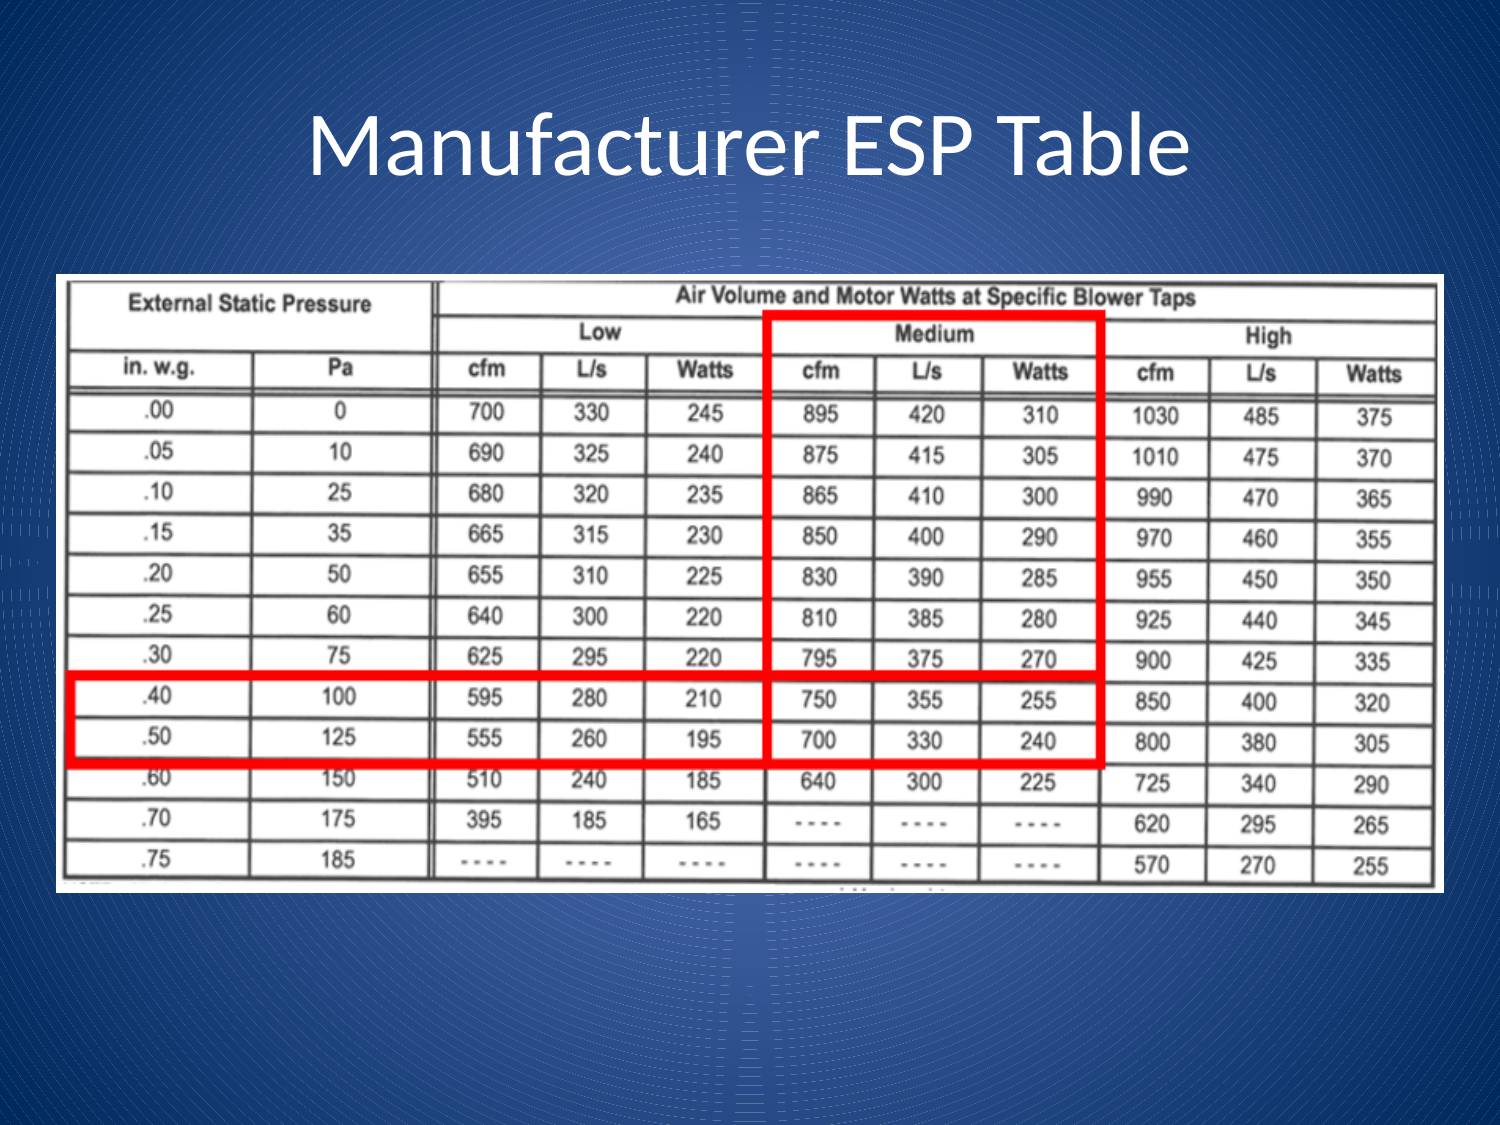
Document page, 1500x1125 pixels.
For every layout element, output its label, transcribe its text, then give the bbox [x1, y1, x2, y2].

picture [56, 274, 1444, 893]
title Manufacturer ESP Table [75, 45, 1425, 233]
